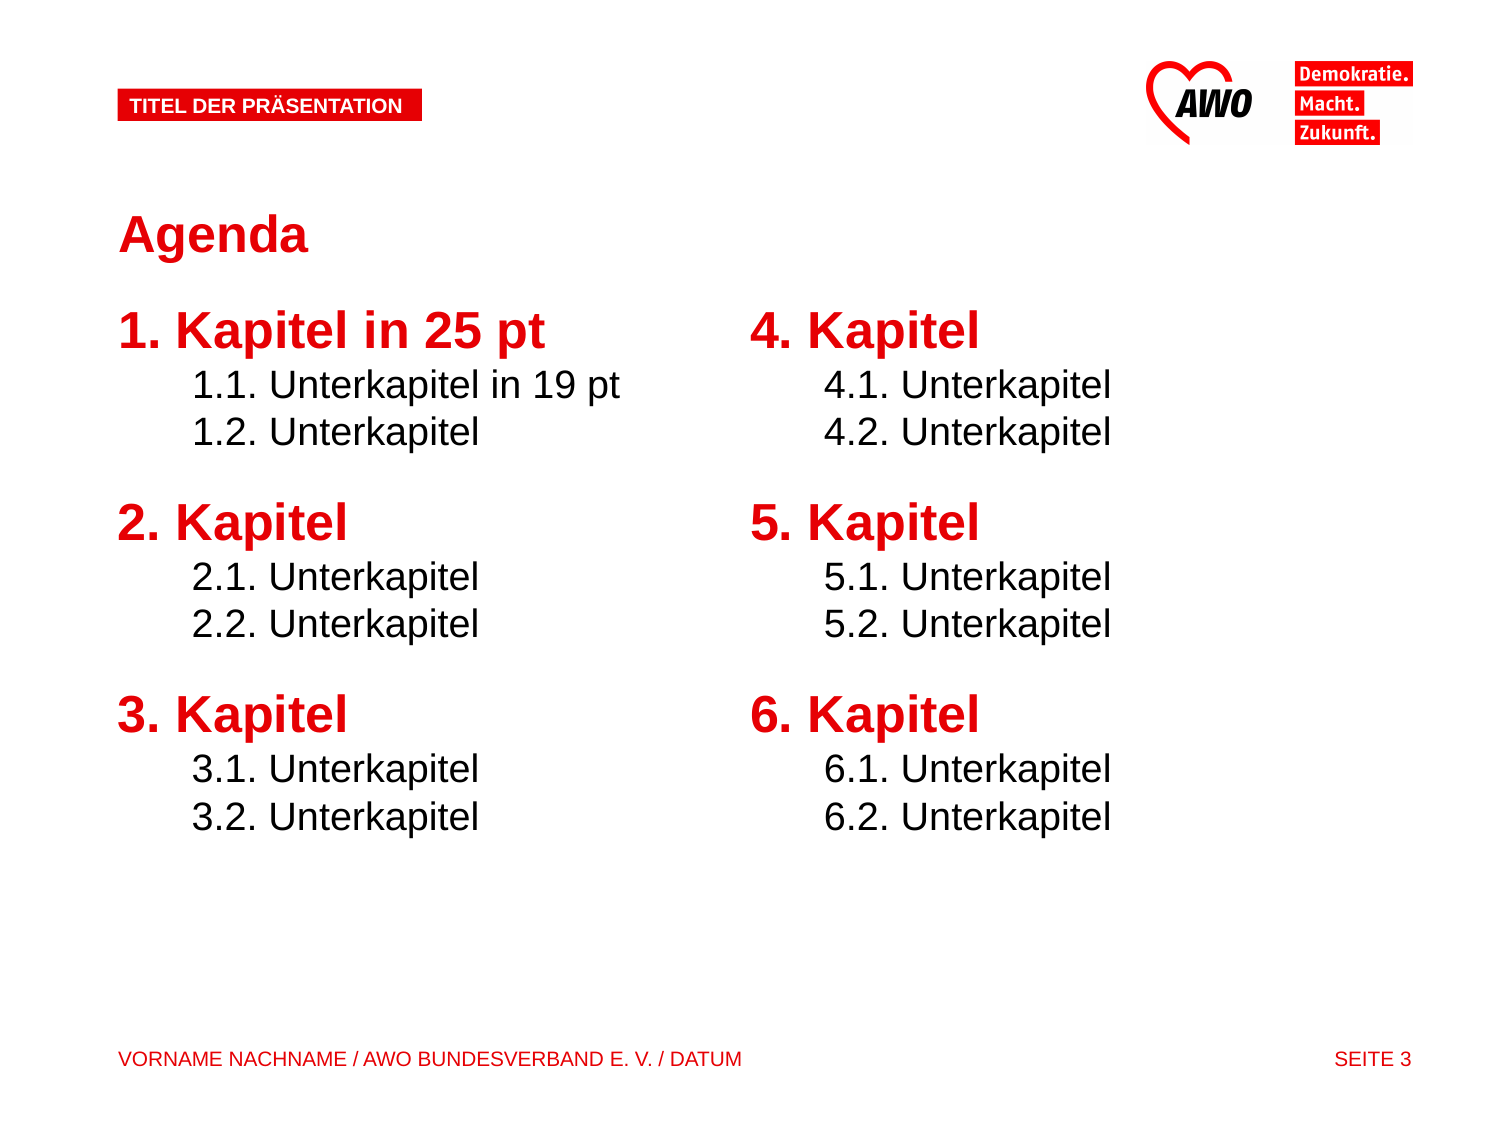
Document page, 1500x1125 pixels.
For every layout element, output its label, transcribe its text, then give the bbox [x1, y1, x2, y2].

list Titel der Präsentation [117, 88, 422, 121]
list 6. Kapitel 6.1. Unterkapitel 6.2. Unterkapitel [750, 680, 1327, 846]
slide_number SEITE 3 [1327, 1045, 1412, 1072]
list 5. Kapitel 5.1. Unterkapitel 5.2. Unterkapitel [750, 488, 1327, 654]
list 4. Kapitel 4.1. Unterkapitel 4.2. Unterkapitel [750, 296, 1327, 462]
list 3. Kapitel 3.1. Unterkapitel 3.2. Unterkapitel [117, 680, 694, 846]
footer VORNAME NACHNAME / AWO BUNDESVERBAND E. V. / DATUM [118, 1045, 1211, 1072]
list 1. Kapitel in 25 pt 1.1. Unterkapitel in 19 pt 1.2. Unterkapitel [118, 296, 695, 462]
list 2. Kapitel 2.1. Unterkapitel 2.2. Unterkapitel [117, 488, 694, 654]
title Agenda [118, 200, 1211, 264]
picture [1146, 61, 1413, 145]
